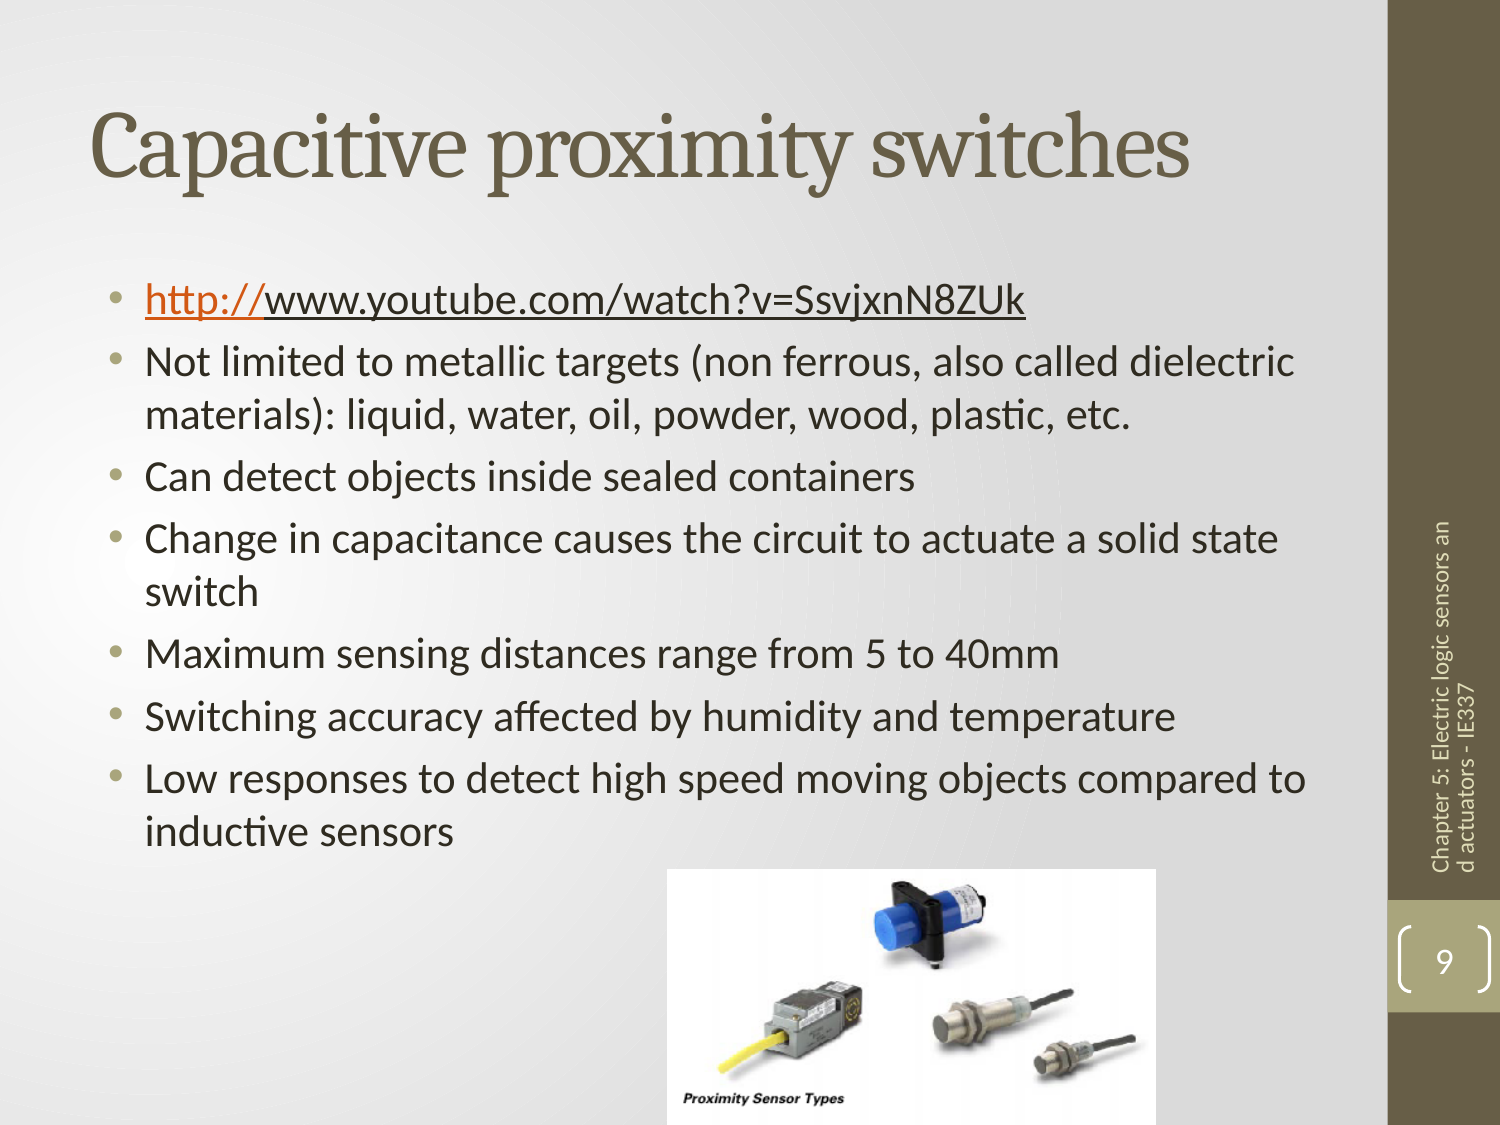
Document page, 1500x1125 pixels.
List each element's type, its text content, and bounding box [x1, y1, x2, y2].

footer Chapter 5: Electric logic sensors and actuators - IE337 [1408, 500, 1469, 889]
title Capacitive proximity switches [75, 45, 1325, 233]
list http://www.youtube.com/watch?v=SsvjxnN8ZUk Not limited to metallic targets (non ferrous, also called dielectric materials): liquid, water, oil, powder, wood, plastic, etc. Can detect objects inside sealed containers Change in capacitance causes the circuit to actuate a solid state switch Maximum sensing distances range from 5 to 40mm Switching accuracy affected by humidity and temperature Low responses to detect high speed moving objects compared to inductive sensors [75, 262, 1325, 906]
picture [666, 869, 1156, 1125]
slide_number 9 [1397, 925, 1492, 994]
